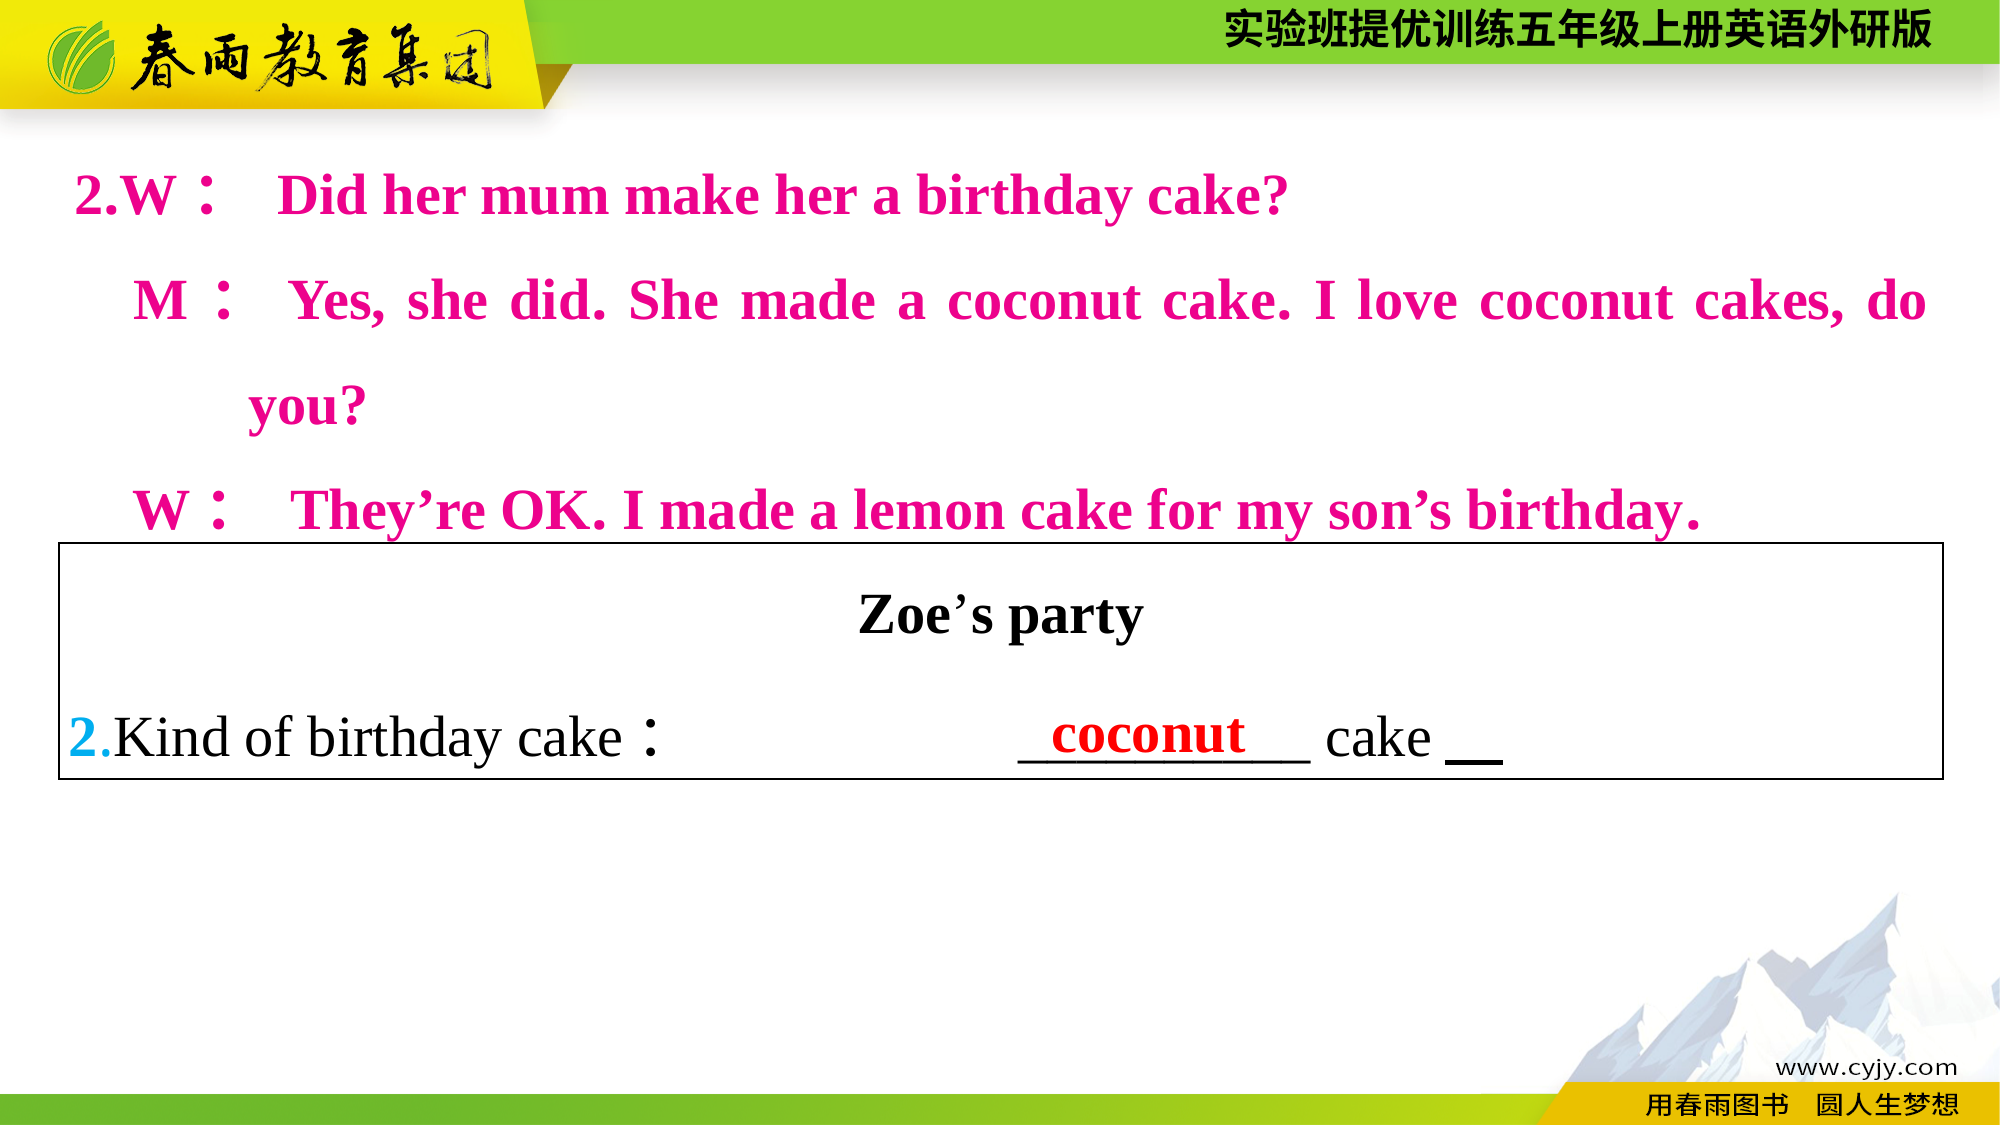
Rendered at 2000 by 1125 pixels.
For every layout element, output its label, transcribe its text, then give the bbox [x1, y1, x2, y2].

table_header Zoe’s party 2.Kind of birthday cake： __________ cake [60, 544, 1942, 778]
text_box coconut [1036, 686, 1261, 772]
list 2.W： Did her mum make her a birthday cake? M：Yes, she did. She made a coconut cake. I love coconut cakes, do you? W： They’re OK. I made a lemon cake for my son’s birthday. [59, 113, 1944, 542]
picture [0, 0, 2000, 1125]
